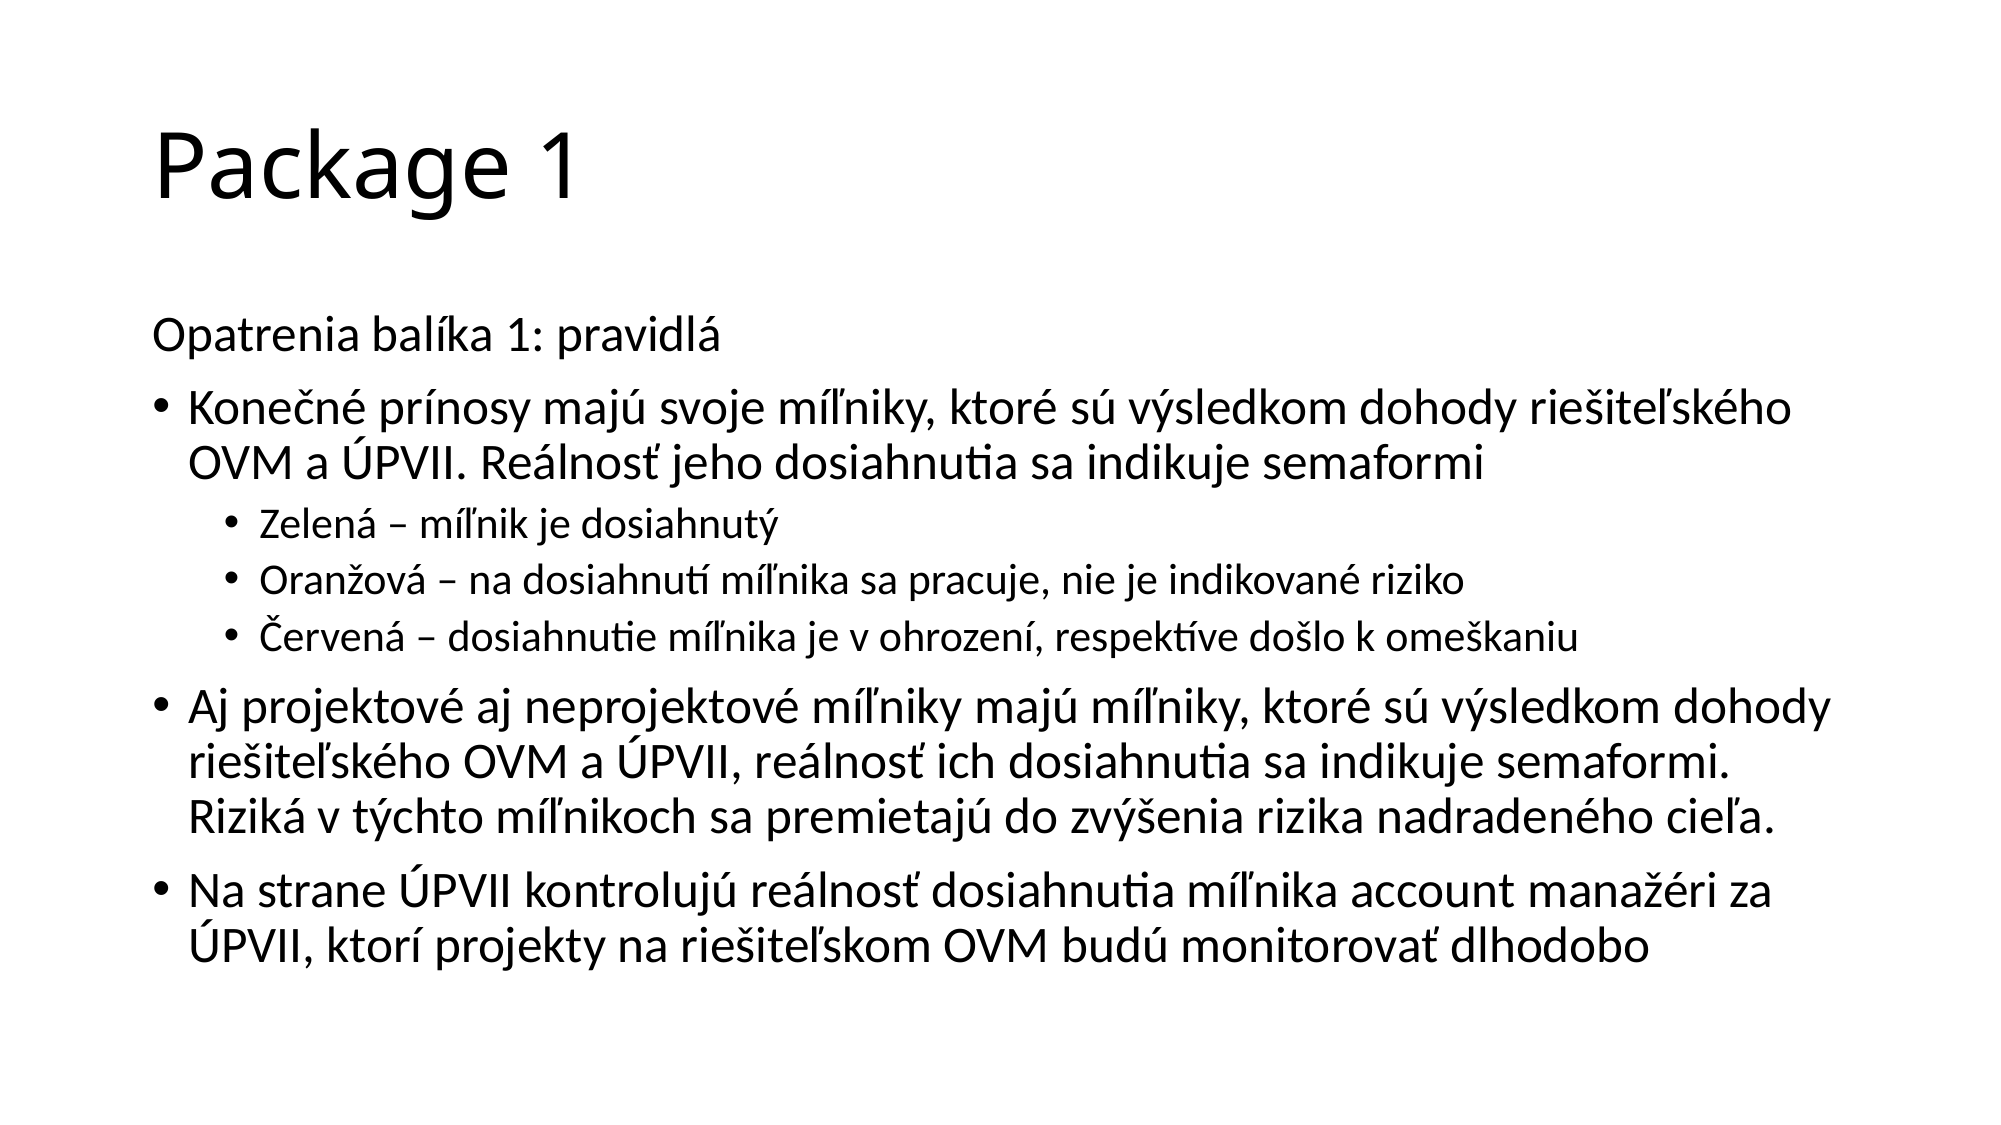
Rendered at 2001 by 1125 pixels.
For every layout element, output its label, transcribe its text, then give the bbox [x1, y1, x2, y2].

title Package 1 [137, 59, 1863, 278]
list Opatrenia balíka 1: pravidlá Konečné prínosy majú svoje míľniky, ktoré sú výsledkom dohody riešiteľského OVM a ÚPVII. Reálnosť jeho dosiahnutia sa indikuje semaformi Zelená – míľnik je dosiahnutý Oranžová – na dosiahnutí míľnika sa pracuje, nie je indikované riziko Červená – dosiahnutie míľnika je v ohrození, respektíve došlo k omeškaniu Aj projektové aj neprojektové míľniky majú míľniky, ktoré sú výsledkom dohody riešiteľského OVM a ÚPVII, reálnosť ich dosiahnutia sa indikuje semaformi. Riziká v týchto míľnikoch sa premietajú do zvýšenia rizika nadradeného cieľa. Na strane ÚPVII kontrolujú reálnosť dosiahnutia míľnika account manažéri za ÚPVII, ktorí projekty na riešiteľskom OVM budú monitorovať dlhodobo [137, 299, 1863, 1014]
